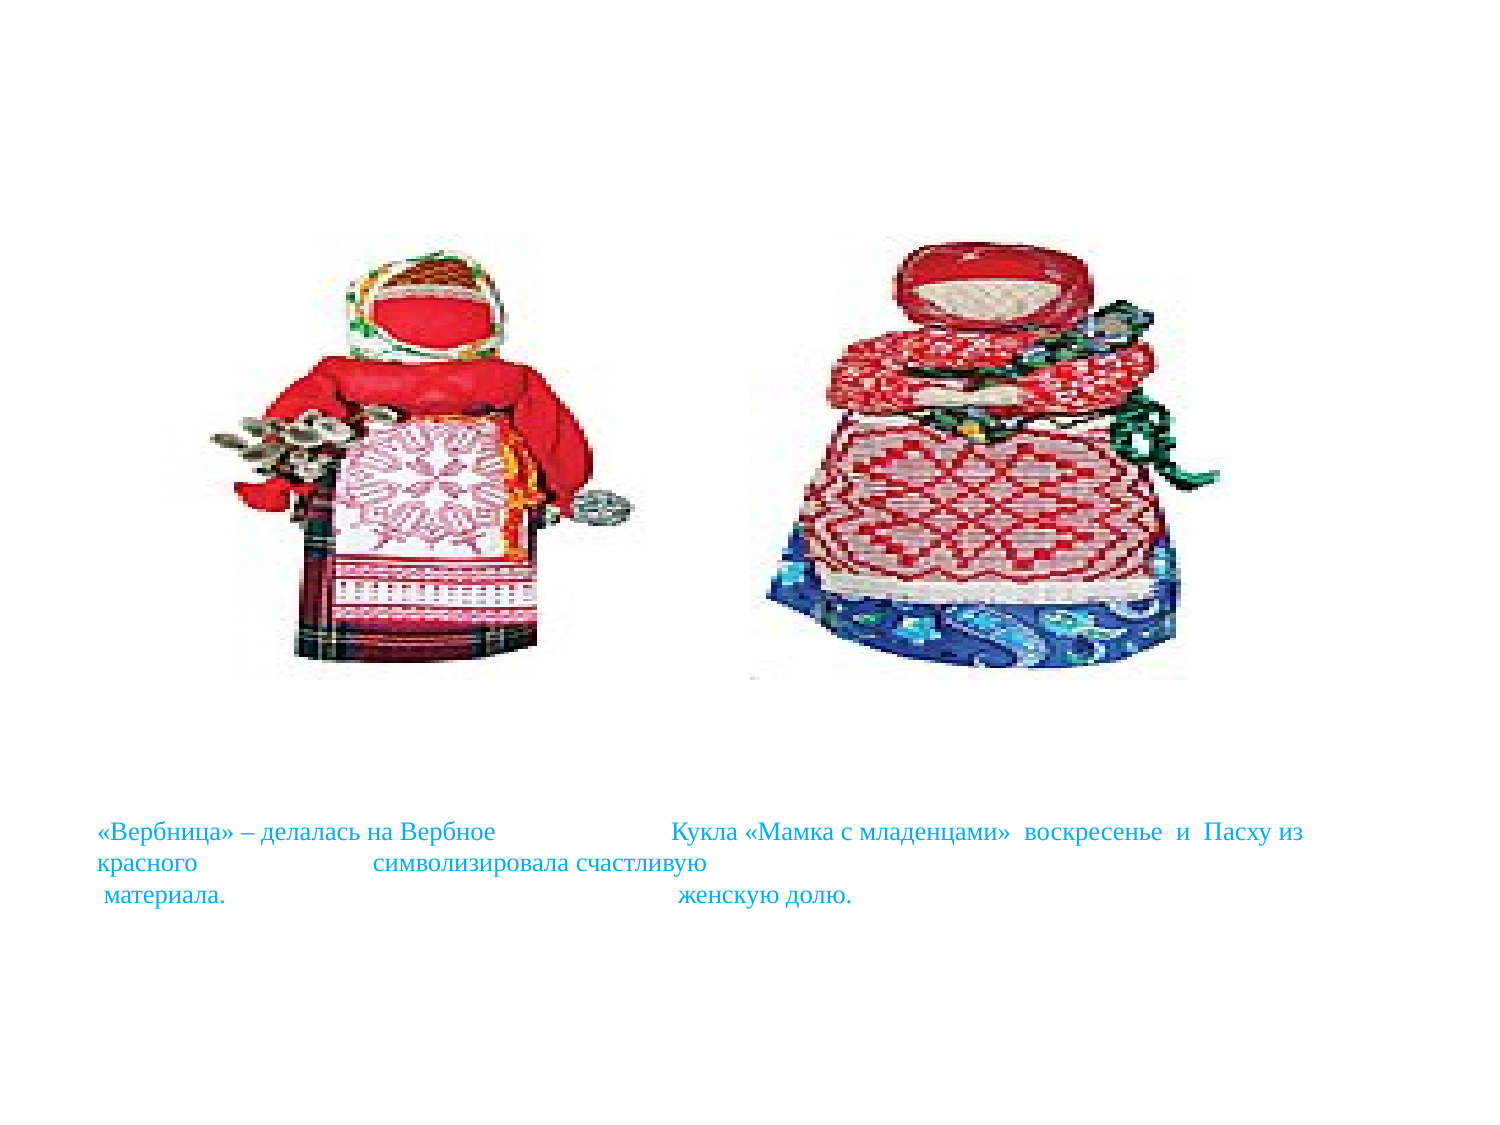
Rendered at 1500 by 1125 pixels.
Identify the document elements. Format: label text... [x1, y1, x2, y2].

title «Вербница» – делалась на Вербное Кукла «Мамка с младенцами» воскресенье и Пасху из красного символизировала счастливую материала. женскую долю. [82, 773, 1432, 950]
picture [163, 234, 645, 680]
picture [749, 234, 1231, 680]
